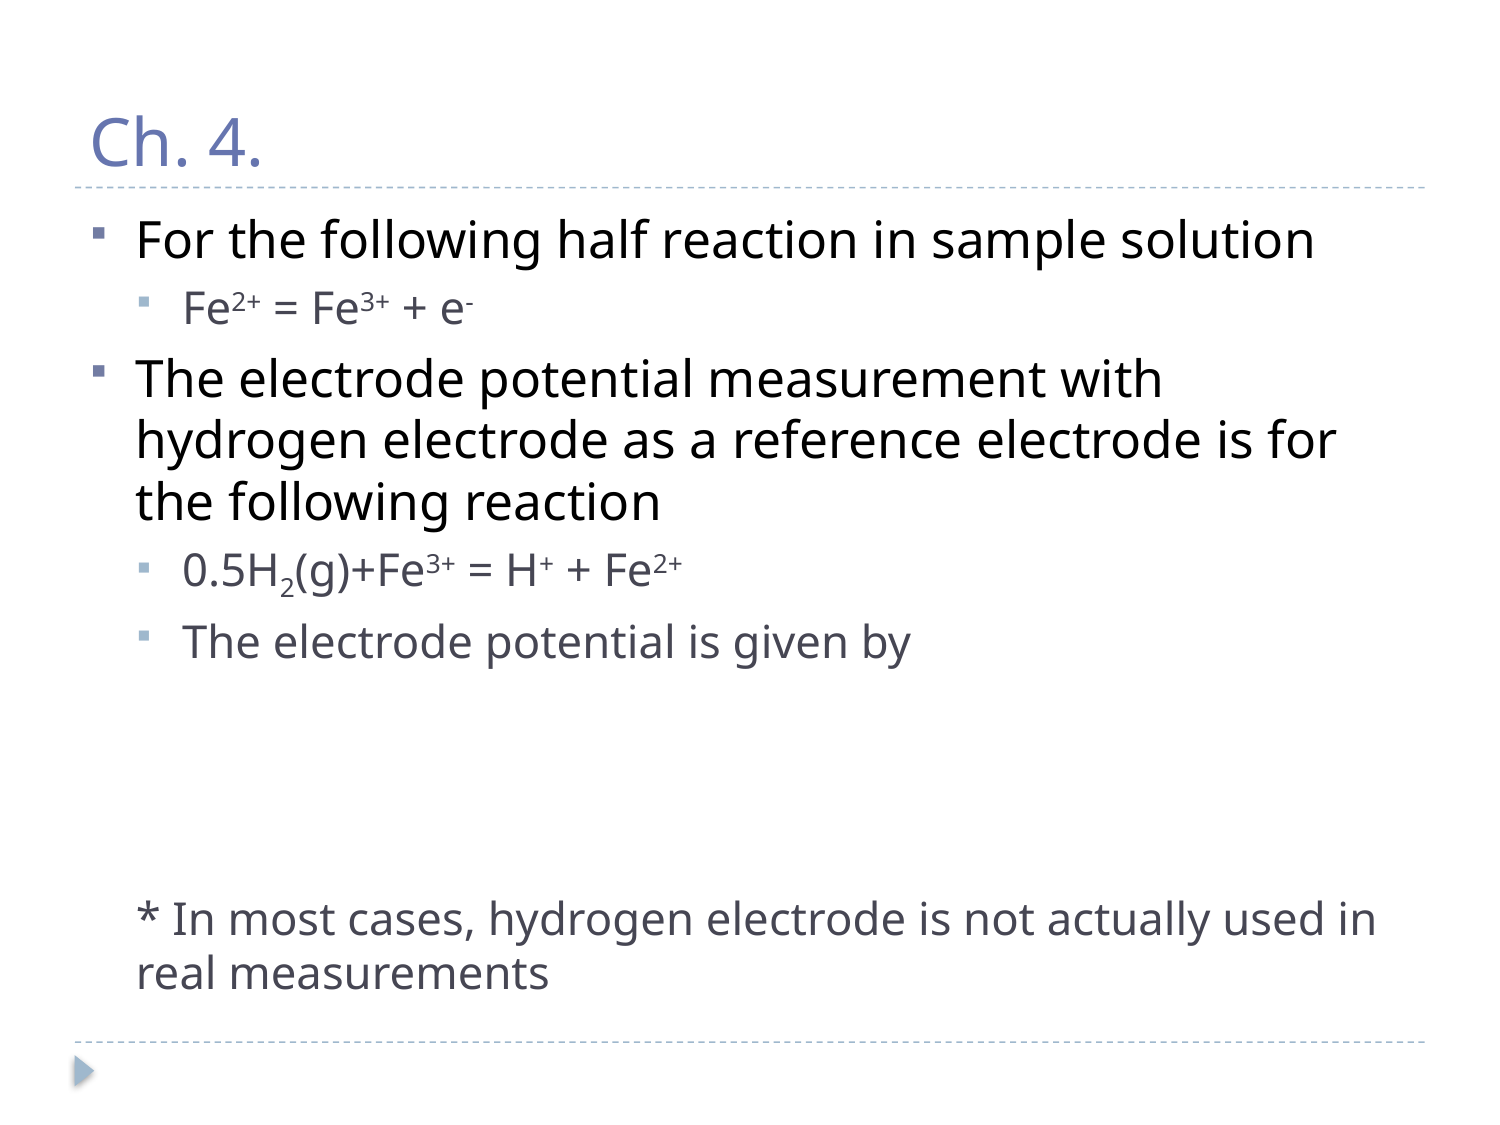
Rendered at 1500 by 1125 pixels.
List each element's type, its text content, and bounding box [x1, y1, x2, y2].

title Ch. 4. [75, 24, 1425, 188]
